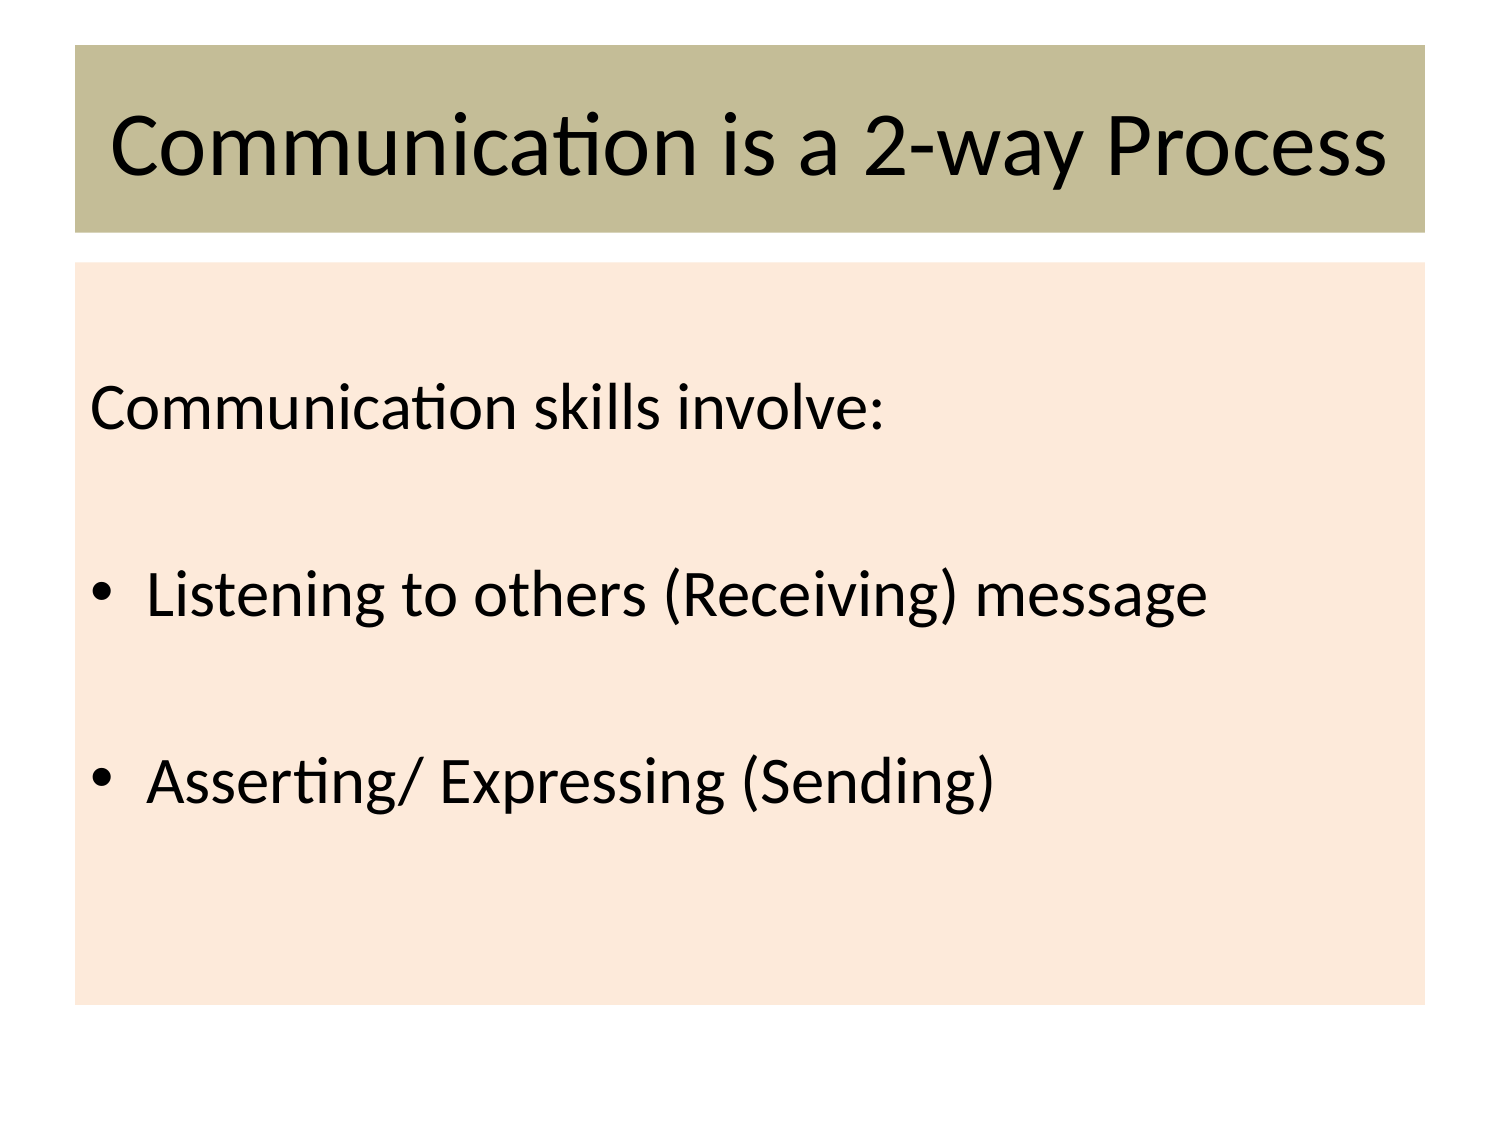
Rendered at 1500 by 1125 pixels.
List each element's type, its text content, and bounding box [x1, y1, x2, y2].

title Communication is a 2-way Process [75, 45, 1425, 233]
list Communication skills involve: Listening to others (Receiving) message Asserting/ Expressing (Sending) [75, 262, 1425, 1005]
